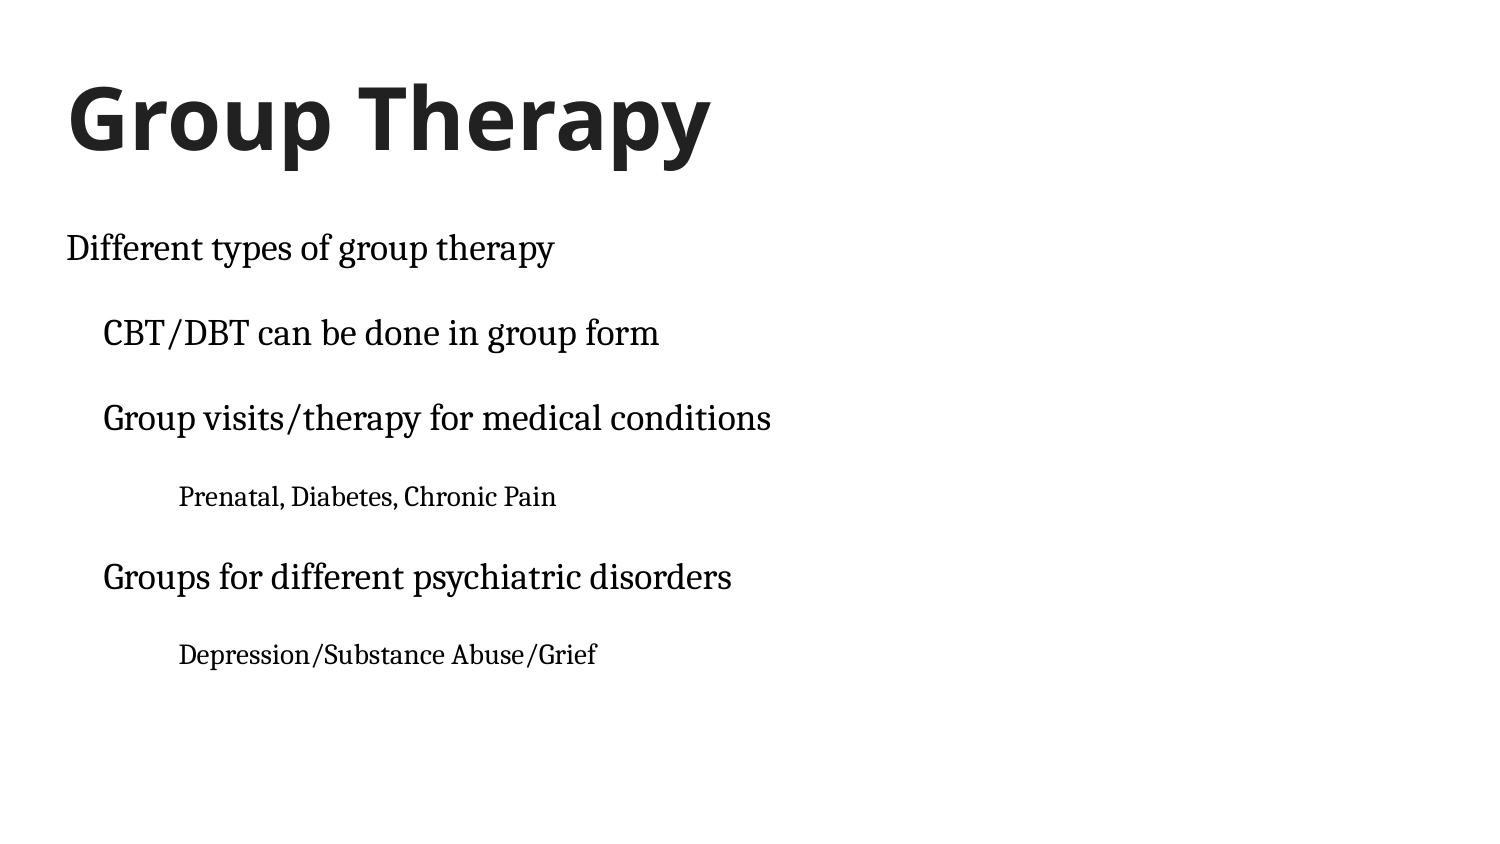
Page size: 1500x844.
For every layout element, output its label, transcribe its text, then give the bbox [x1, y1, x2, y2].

title Group Therapy [51, 48, 1449, 180]
list Different types of group therapy CBT/DBT can be done in group form Group visits/therapy for medical conditions Prenatal, Diabetes, Chronic Pain Groups for different psychiatric disorders Depression/Substance Abuse/Grief [51, 201, 1449, 750]
